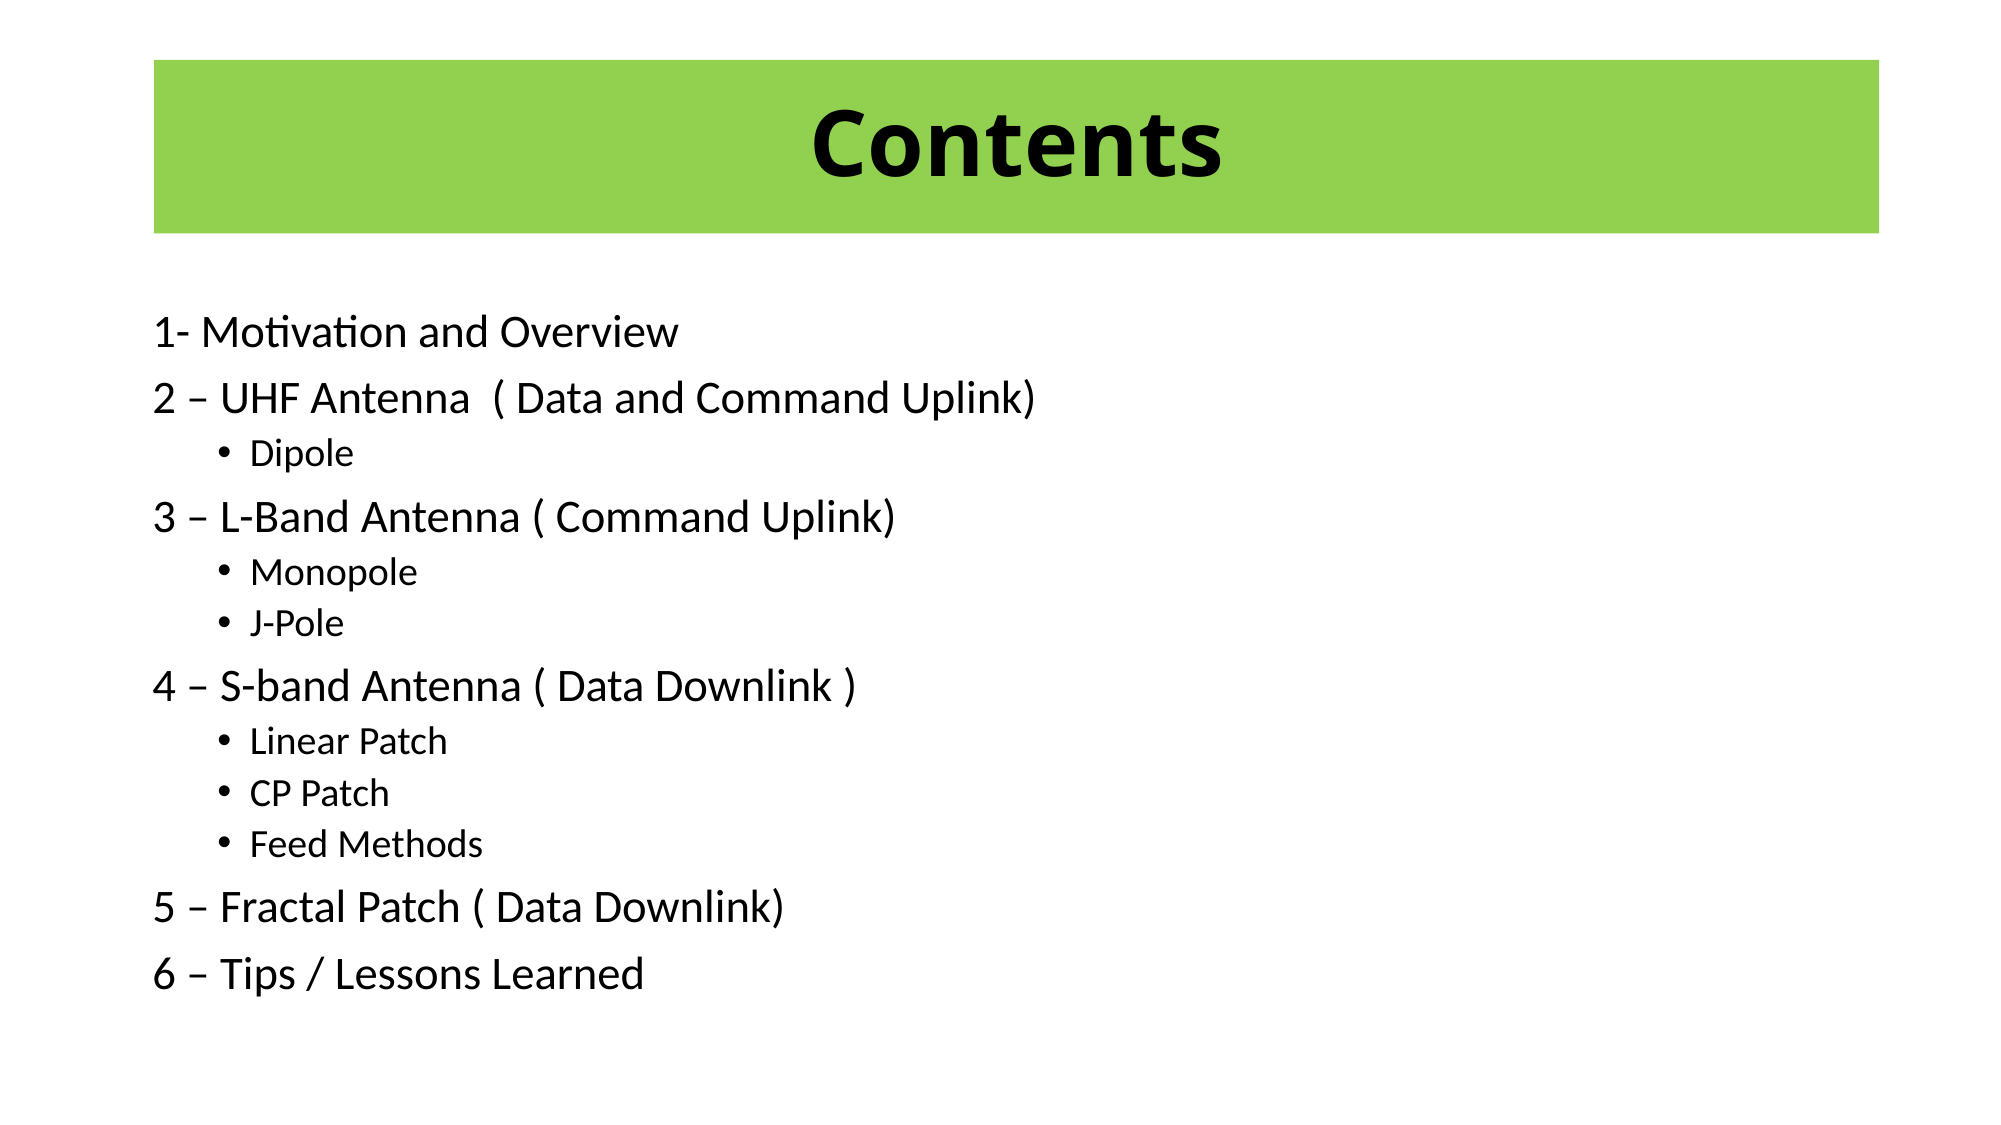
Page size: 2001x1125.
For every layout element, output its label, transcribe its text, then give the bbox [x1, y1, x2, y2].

title Contents [154, 59, 1880, 234]
list 1- Motivation and Overview 2 – UHF Antenna ( Data and Command Uplink) Dipole 3 – L-Band Antenna ( Command Uplink) Monopole J-Pole 4 – S-band Antenna ( Data Downlink ) Linear Patch CP Patch Feed Methods 5 – Fractal Patch ( Data Downlink) 6 – Tips / Lessons Learned [137, 299, 1863, 1014]
